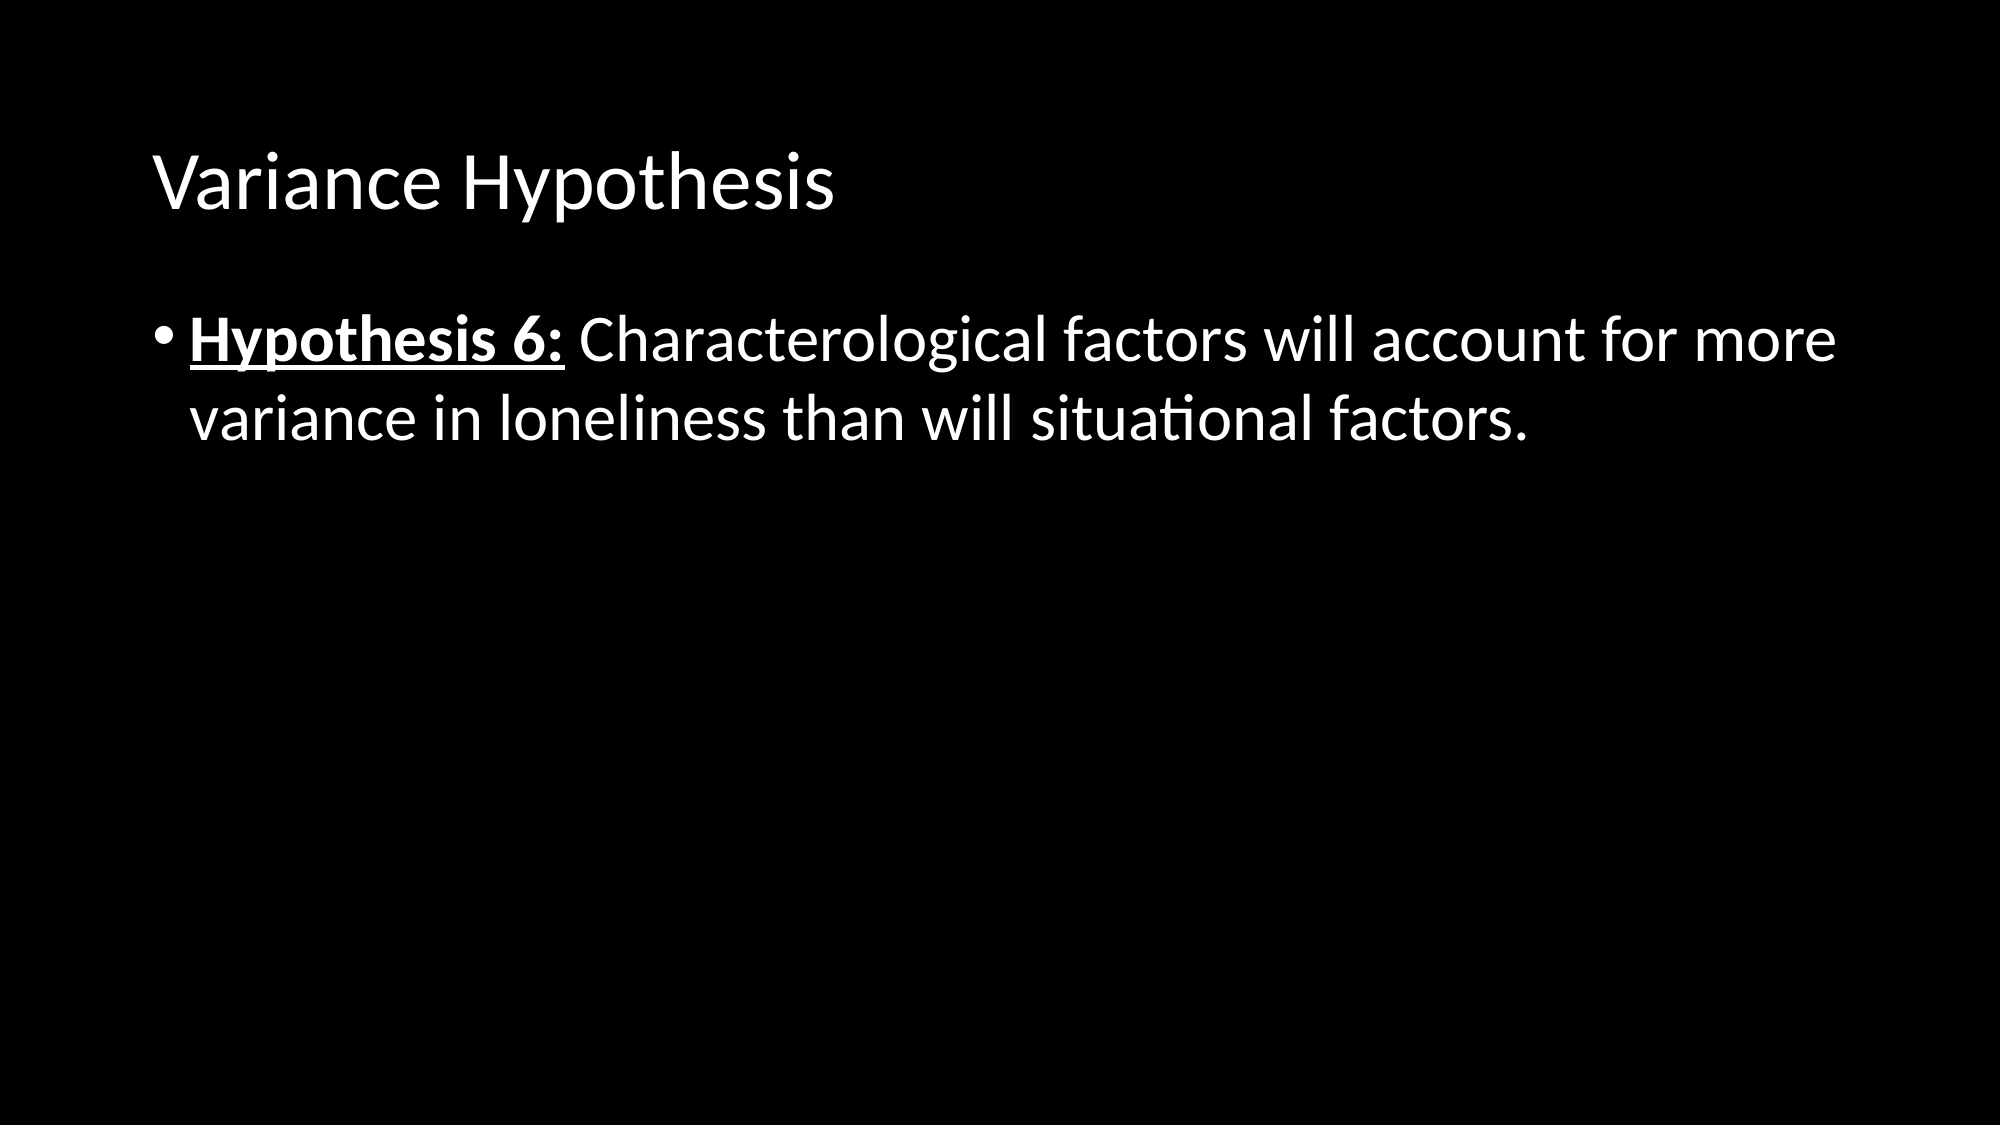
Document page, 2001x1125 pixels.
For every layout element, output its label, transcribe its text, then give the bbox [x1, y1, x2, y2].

title Variance Hypothesis [137, 119, 1863, 247]
list Hypothesis 6: Characterological factors will account for more variance in loneliness than will situational factors. [137, 286, 1863, 586]
